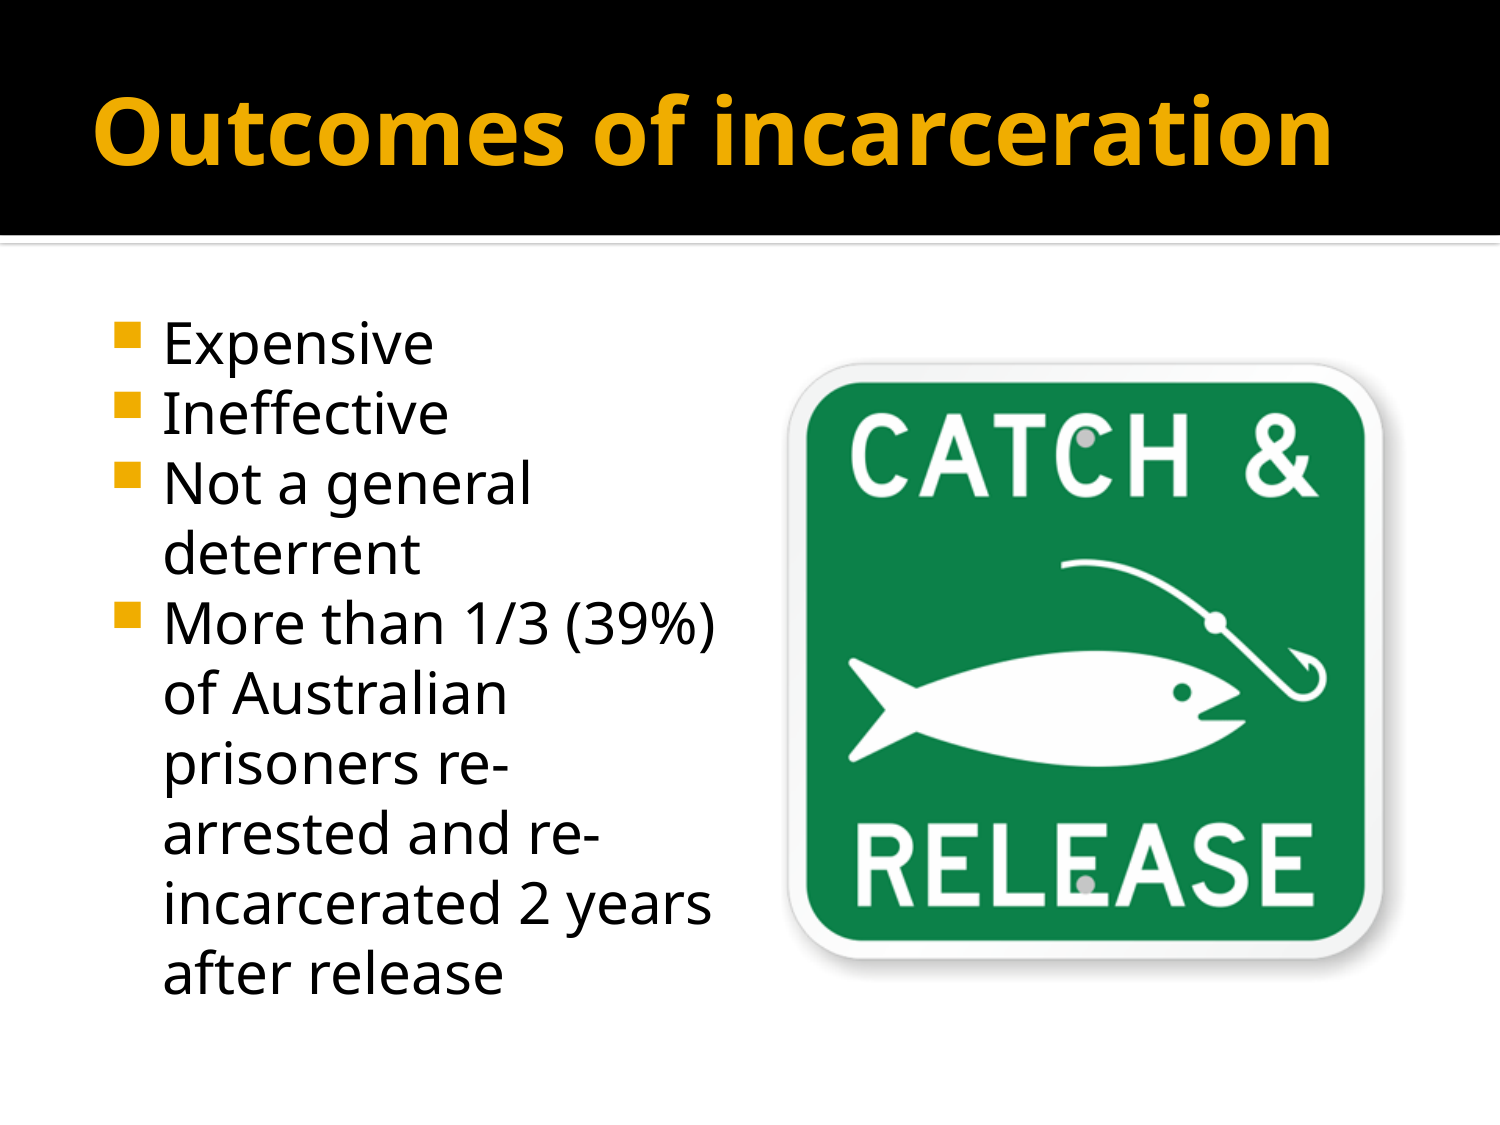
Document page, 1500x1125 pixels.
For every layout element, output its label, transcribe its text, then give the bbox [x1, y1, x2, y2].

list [781, 357, 1407, 983]
list Expensive Ineffective Not a general deterrent More than 1/3 (39%) of Australian prisoners re-arrested and re-incarcerated 2 years after release [75, 291, 738, 1050]
title Outcomes of incarceration [75, 24, 1425, 231]
